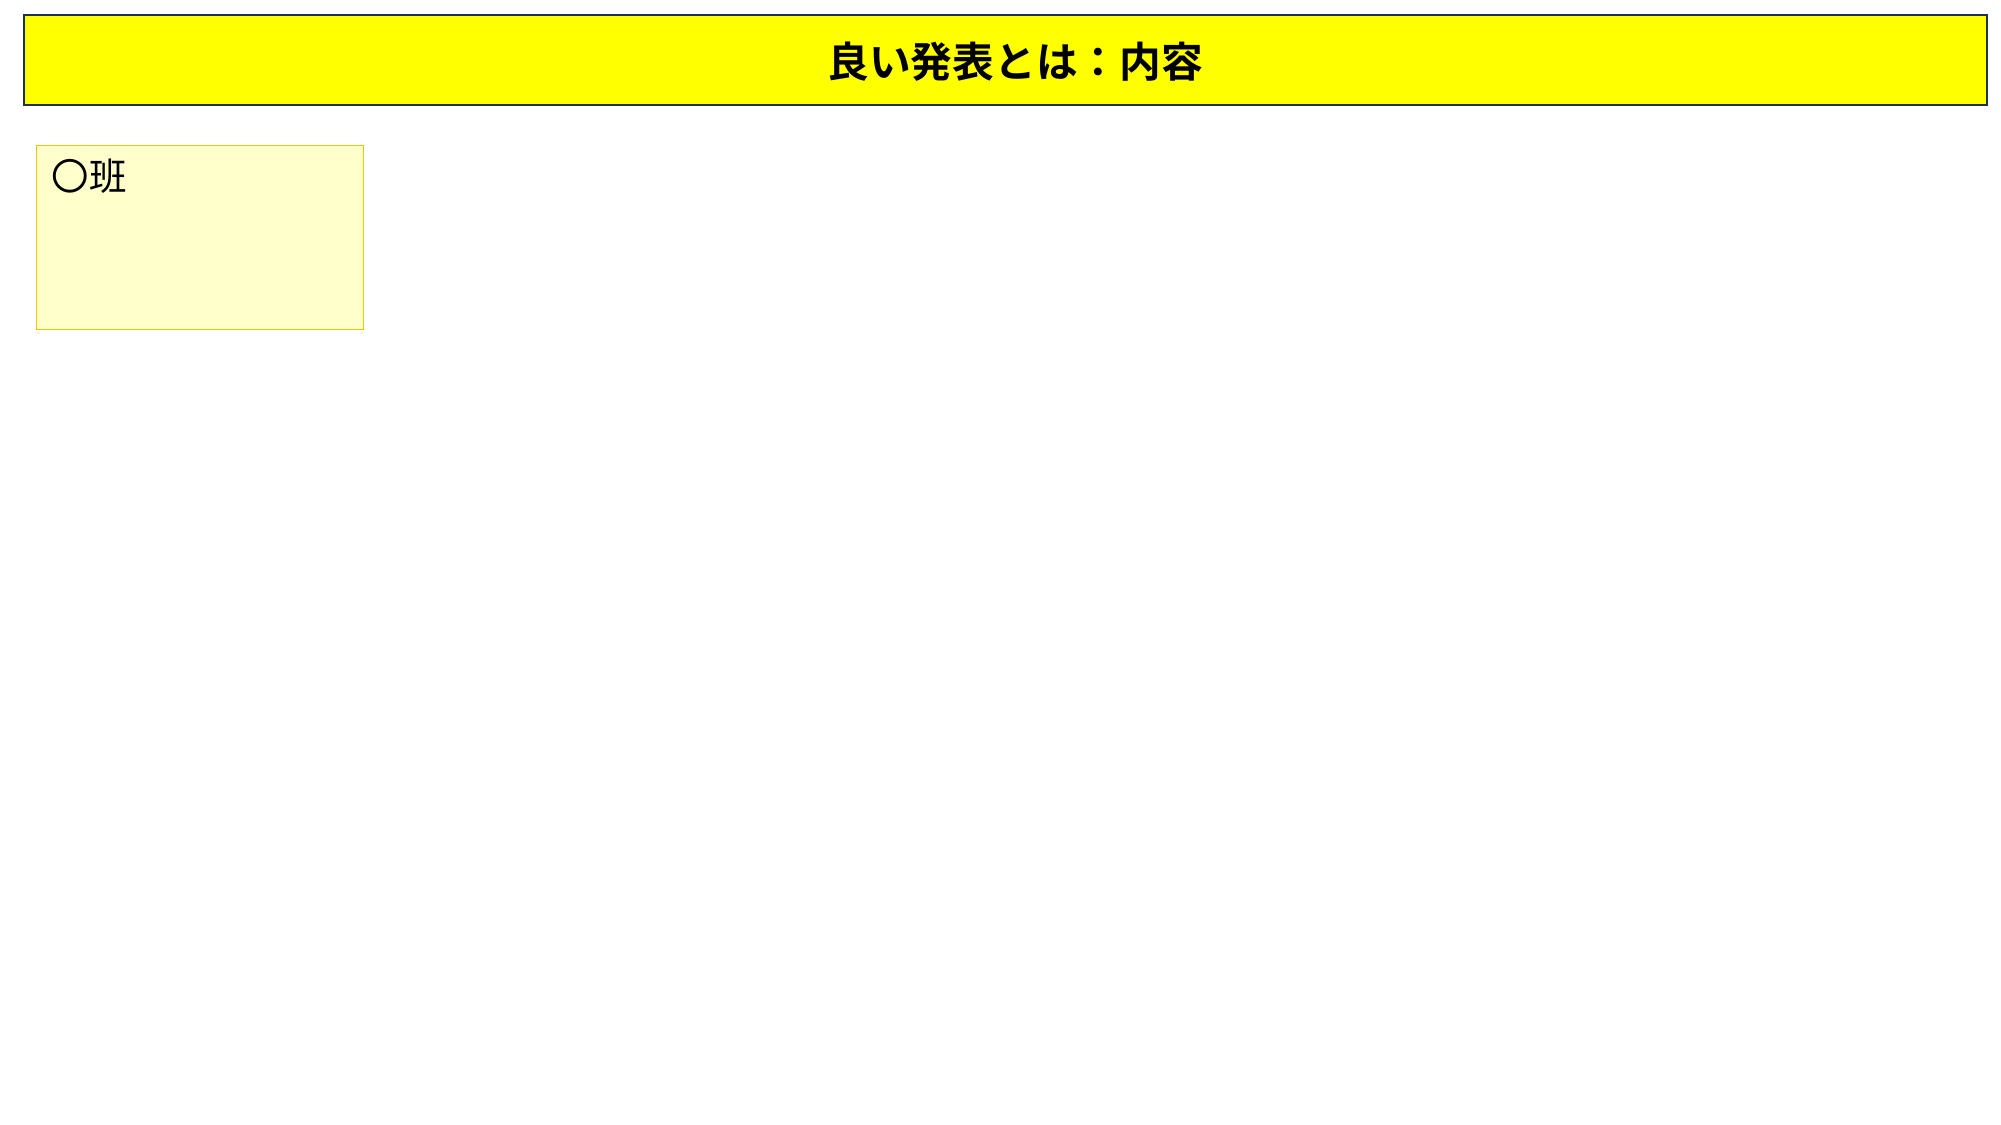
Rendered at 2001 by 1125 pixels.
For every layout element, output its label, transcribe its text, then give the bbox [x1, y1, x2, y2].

text_box 〇班 [36, 145, 364, 330]
text_box 良い発表とは：内容 [23, 14, 1988, 106]
